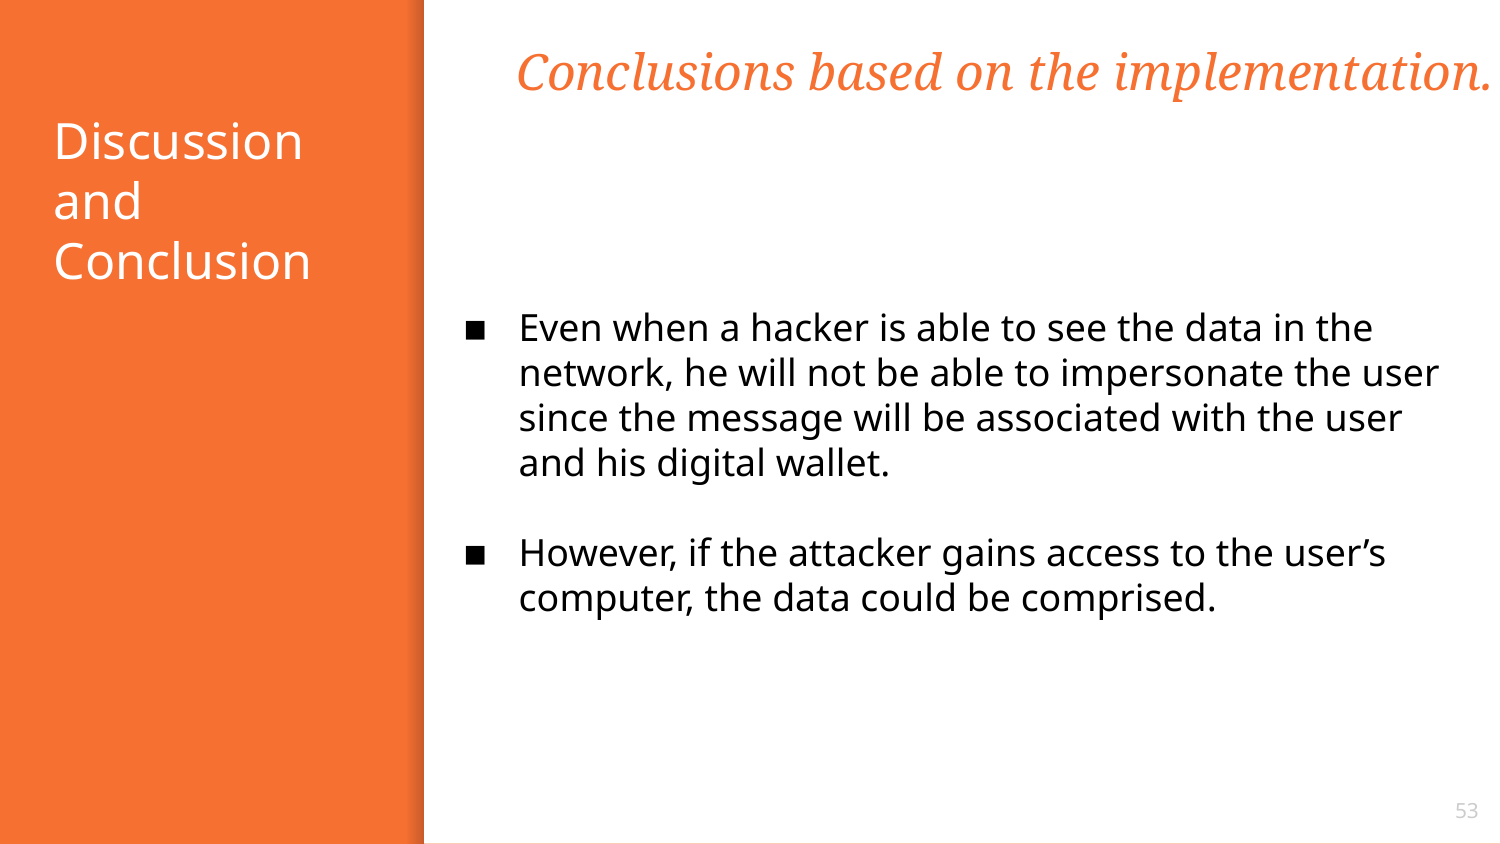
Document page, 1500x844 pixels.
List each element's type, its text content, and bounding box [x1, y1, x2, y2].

list Conclusions based on the implementation. [501, 16, 1500, 215]
title Discussion and Conclusion [38, 94, 375, 748]
slide_number ‹#› [1403, 779, 1494, 844]
list Even when a hacker is able to see the data in the network, he will not be able to impersonate the user since the message will be associated with the user and his digital wallet. However, if the attacker gains access to the user’s computer, the data could be comprised. [428, 173, 1494, 569]
